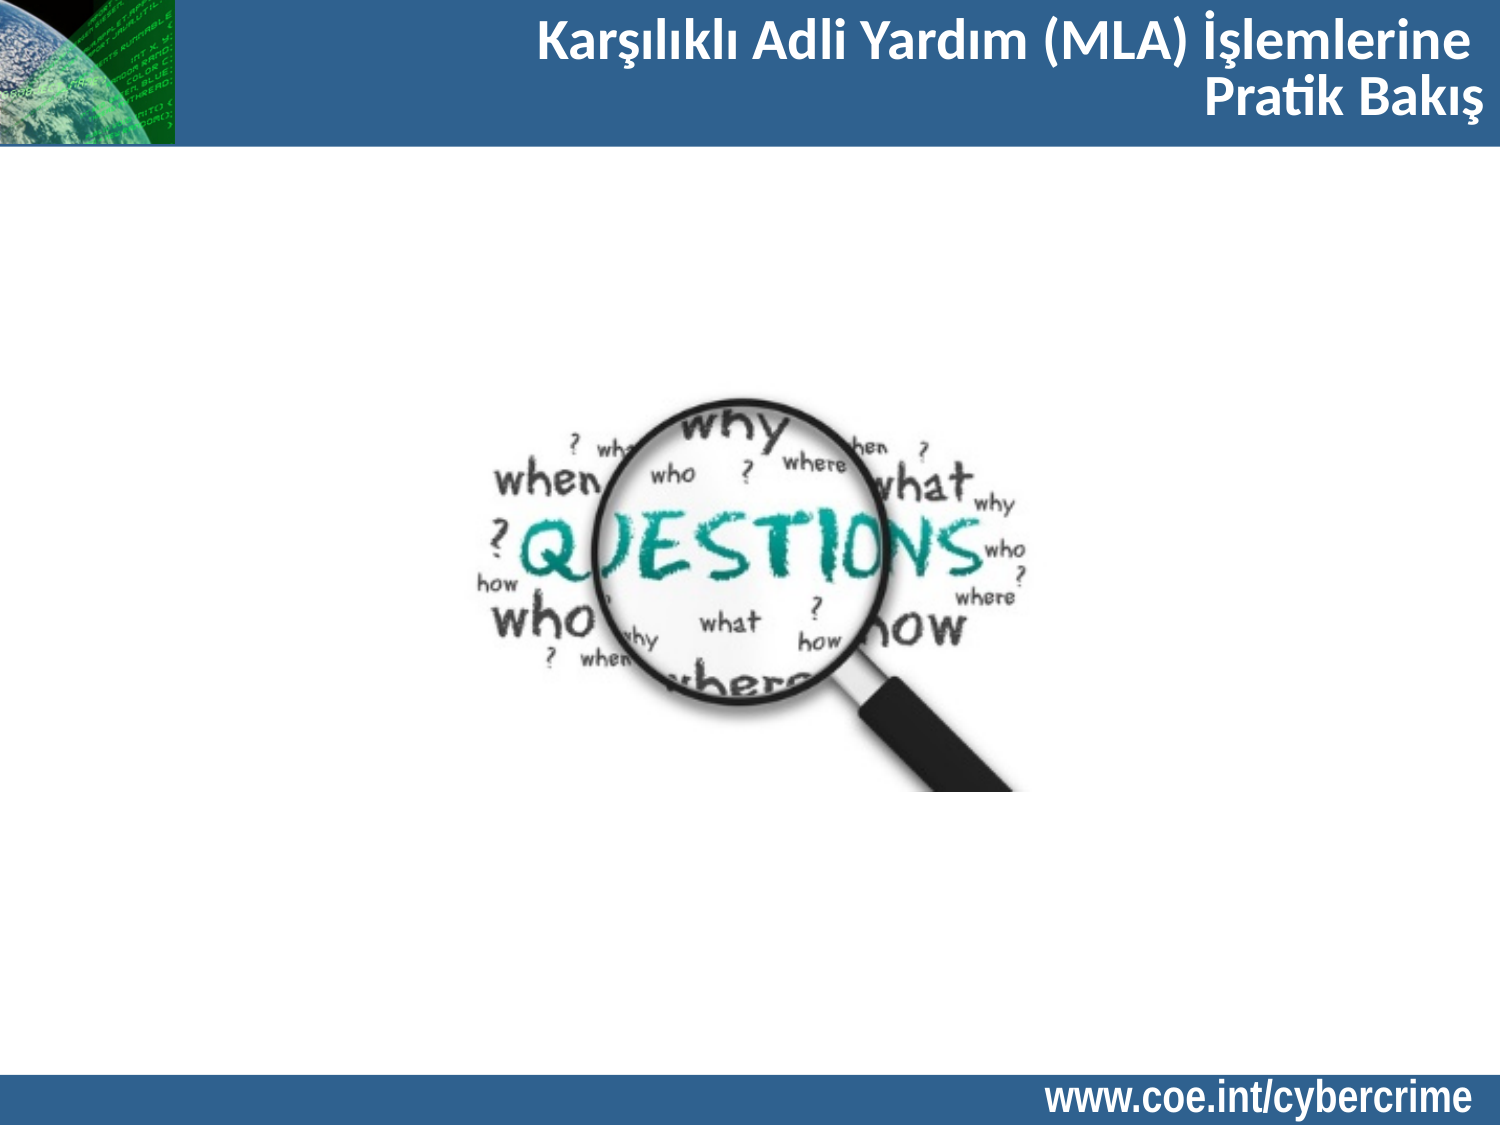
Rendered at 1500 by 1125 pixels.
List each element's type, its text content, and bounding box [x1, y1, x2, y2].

text_box www.coe.int/cybercrime [1030, 1059, 1500, 1125]
picture [443, 332, 1057, 793]
text_box Karşılıklı Adli Yardım (MLA) İşlemlerine Pratik Bakış [177, 0, 1500, 149]
text_box [0, 1073, 1030, 1125]
picture [0, 0, 175, 144]
